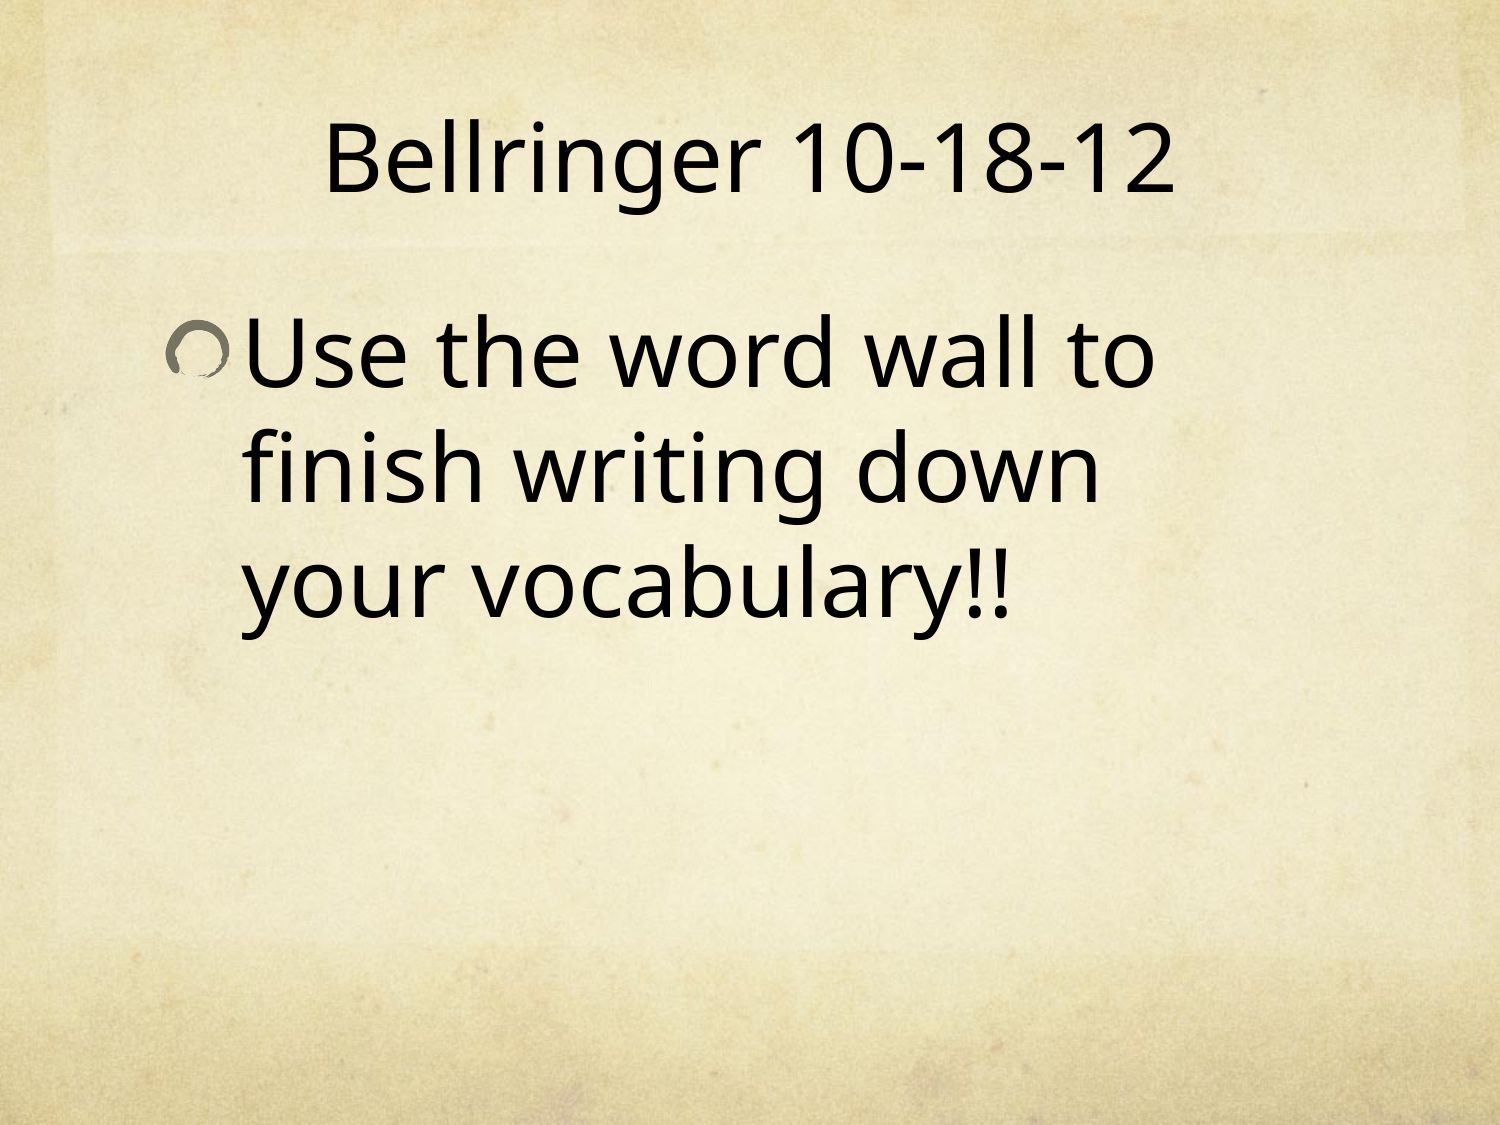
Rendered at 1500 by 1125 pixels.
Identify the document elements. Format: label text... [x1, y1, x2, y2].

title Bellringer 10-18-12 [150, 82, 1350, 225]
list Use the word wall to finish writing down your vocabulary!! [150, 284, 1350, 950]
picture [0, 0, 1500, 1125]
